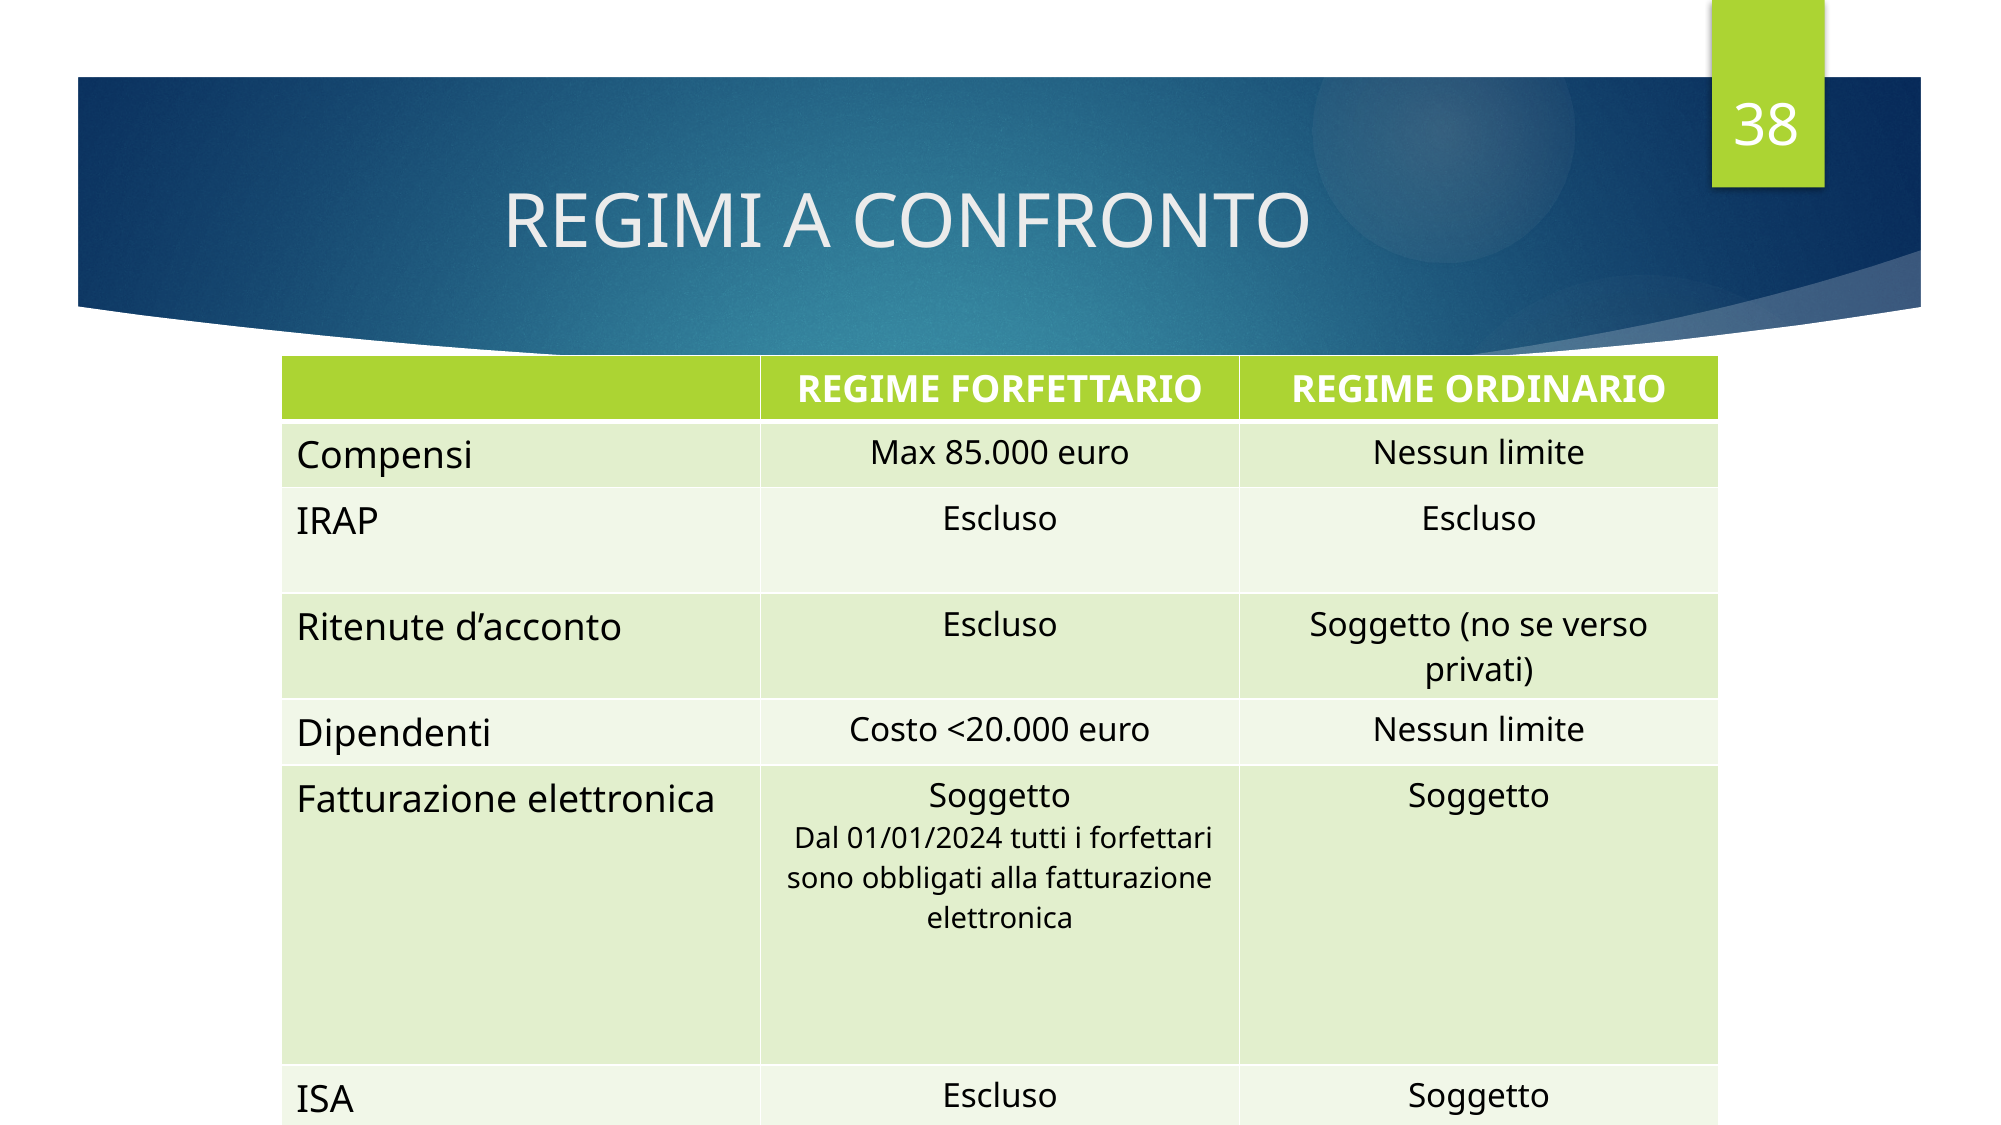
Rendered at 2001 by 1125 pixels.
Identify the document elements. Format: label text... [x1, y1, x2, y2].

table_cell Ritenute d’acconto [282, 594, 760, 698]
table_header [282, 356, 760, 419]
table_header REGIME ORDINARIO [1240, 356, 1718, 419]
table_cell Costo <20.000 euro [761, 700, 1239, 764]
table_cell Soggetto [1240, 766, 1718, 1064]
table_cell ISA [282, 1066, 760, 1125]
table_cell Compensi [282, 424, 760, 487]
table_cell Nessun limite [1240, 424, 1718, 487]
table_cell Soggetto [1240, 1066, 1718, 1125]
table_cell Soggetto (no se verso privati) [1240, 594, 1718, 698]
table_cell Dipendenti [282, 700, 760, 764]
table_cell Escluso [1240, 488, 1718, 592]
table_header REGIME FORFETTARIO [761, 356, 1239, 419]
table_cell Escluso [761, 594, 1239, 698]
table_cell Soggetto Dal 01/01/2024 tutti i forfettari sono obbligati alla fatturazione elettronica [761, 766, 1239, 1064]
table_cell Max 85.000 euro [761, 424, 1239, 487]
table_cell Nessun limite [1240, 700, 1718, 764]
table_cell Escluso [761, 1066, 1239, 1125]
table_cell Fatturazione elettronica [282, 766, 760, 1064]
table_cell IRAP [282, 488, 760, 592]
table_cell Escluso [761, 488, 1239, 592]
title REGIMI A CONFRONTO [189, 159, 1627, 276]
slide_number 38 [1698, 48, 1836, 175]
